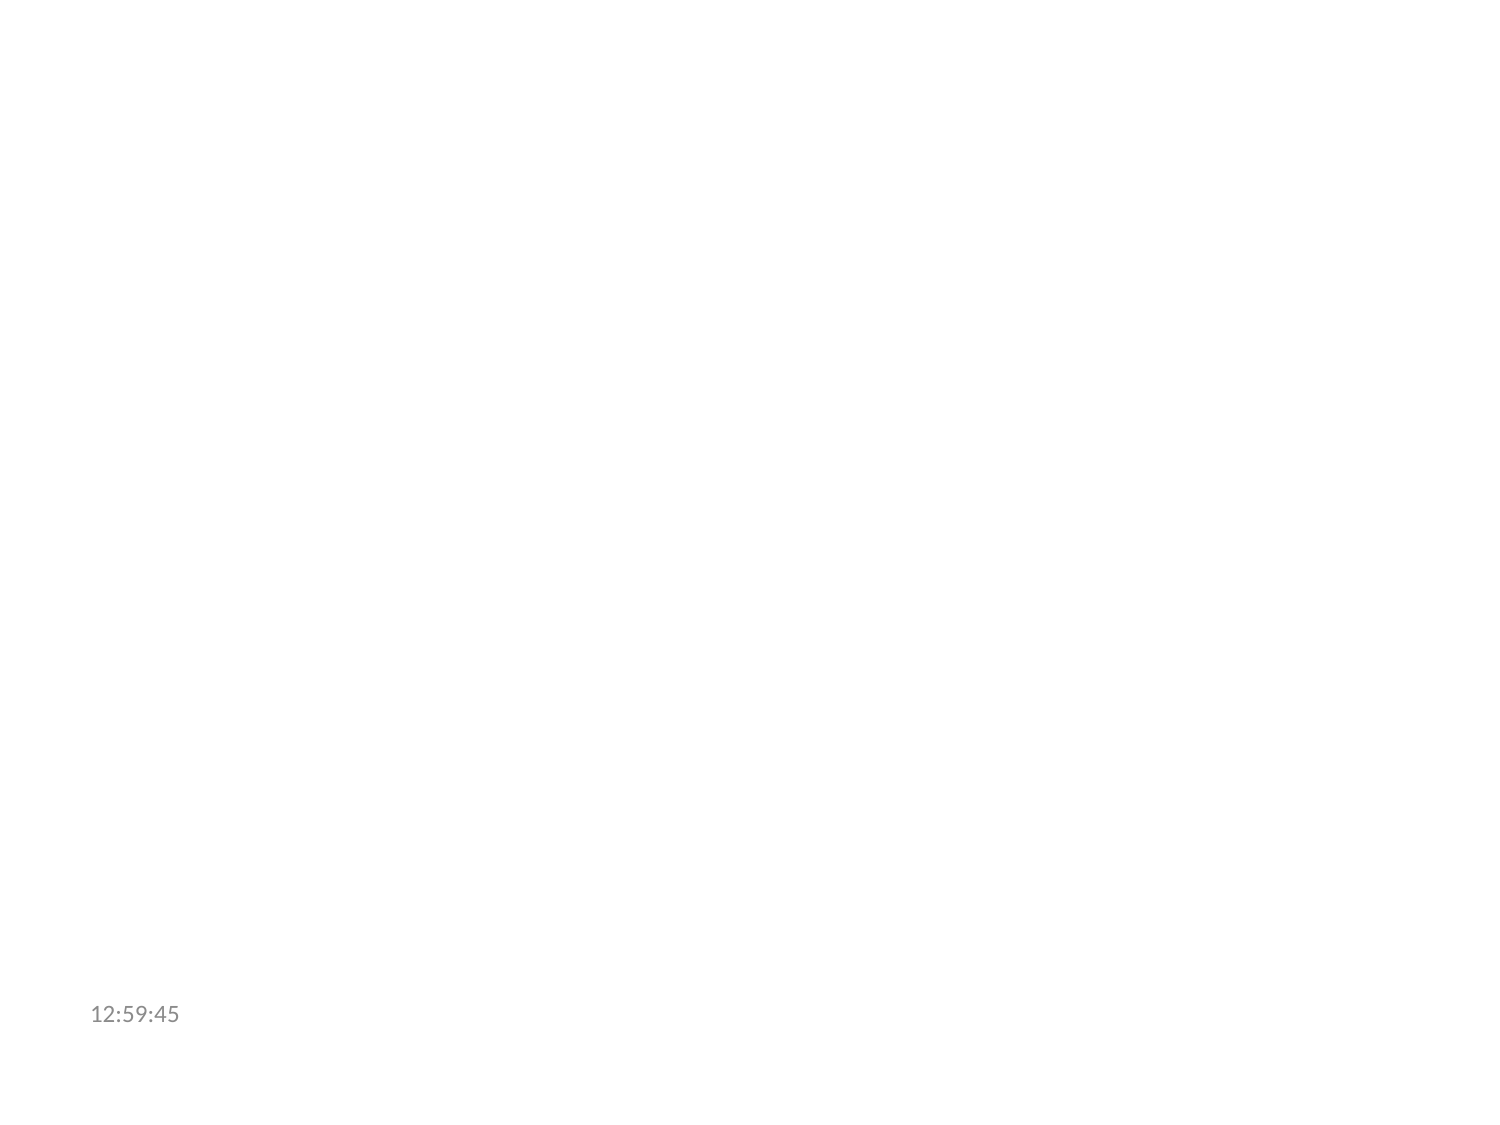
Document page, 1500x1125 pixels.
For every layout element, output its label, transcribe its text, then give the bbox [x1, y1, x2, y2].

text_box 15:35:09 [75, 982, 425, 1043]
